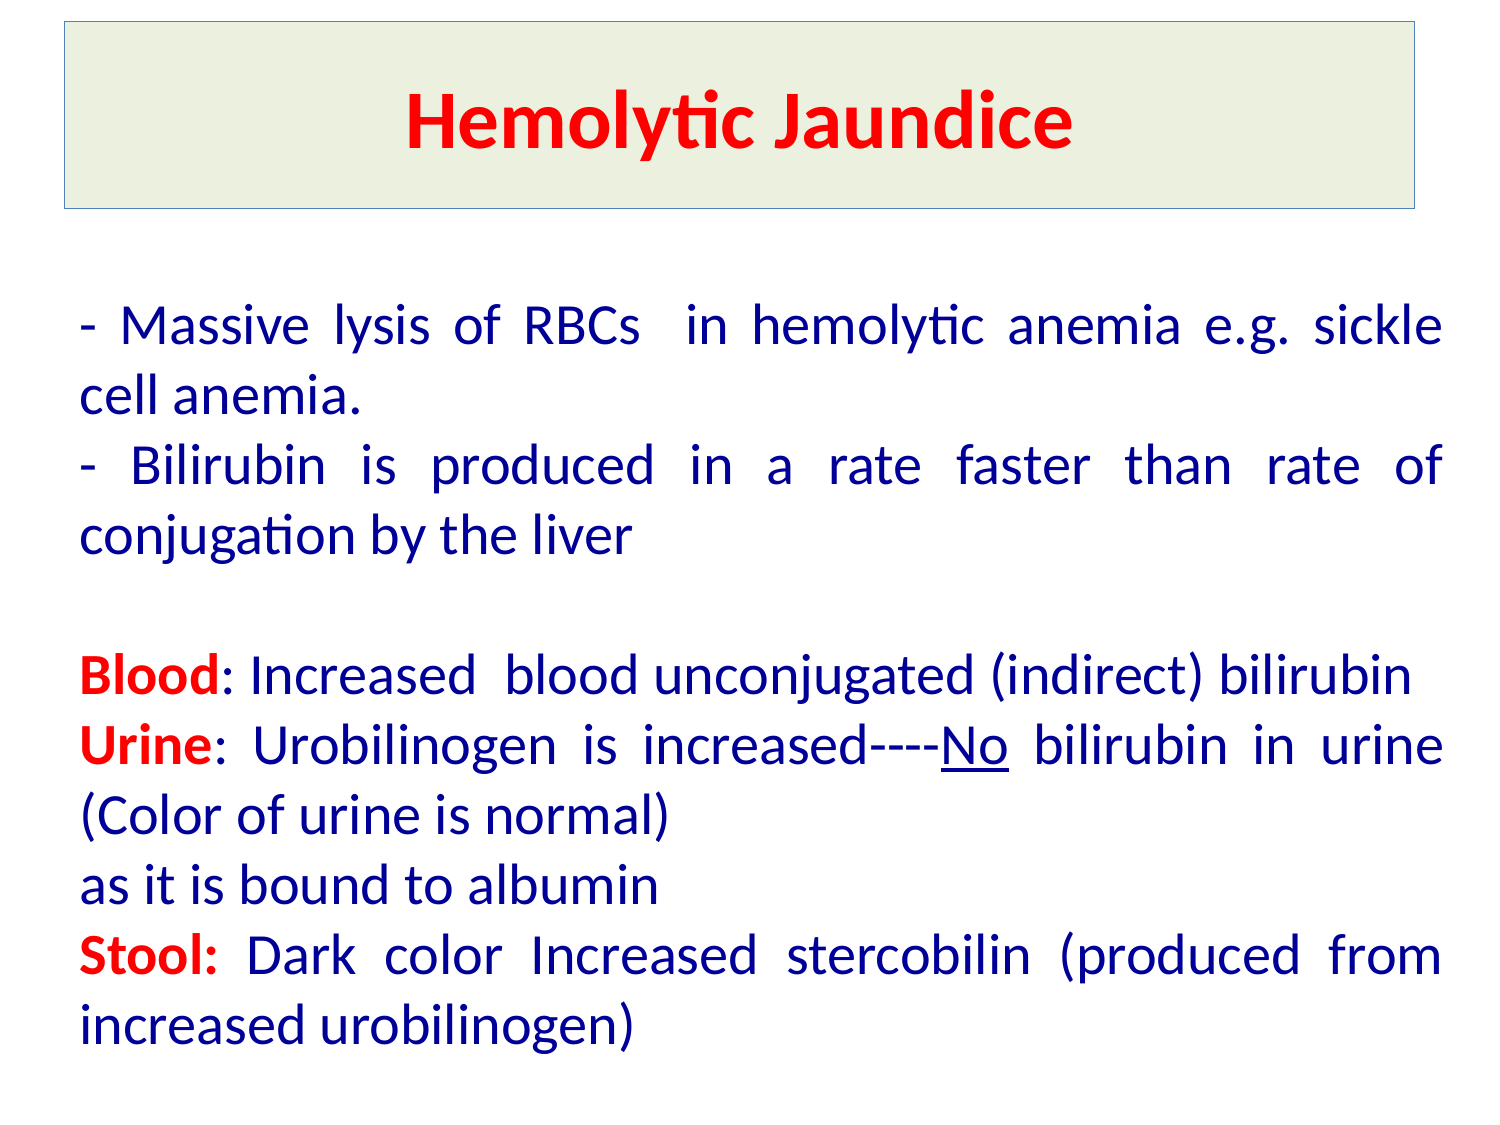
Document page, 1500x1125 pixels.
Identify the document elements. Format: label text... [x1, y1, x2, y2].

text_box - Massive lysis of RBCs in hemolytic anemia e.g. sickle cell anemia. - Bilirubin is produced in a rate faster than rate of conjugation by the liver Blood: Increased blood unconjugated (indirect) bilirubin Urine: Urobilinogen is increased----No bilirubin in urine (Color of urine is normal) as it is bound to albumin Stool: Dark color Increased stercobilin (produced from increased urobilinogen) [64, 278, 1459, 1064]
title Hemolytic Jaundice [64, 21, 1415, 209]
